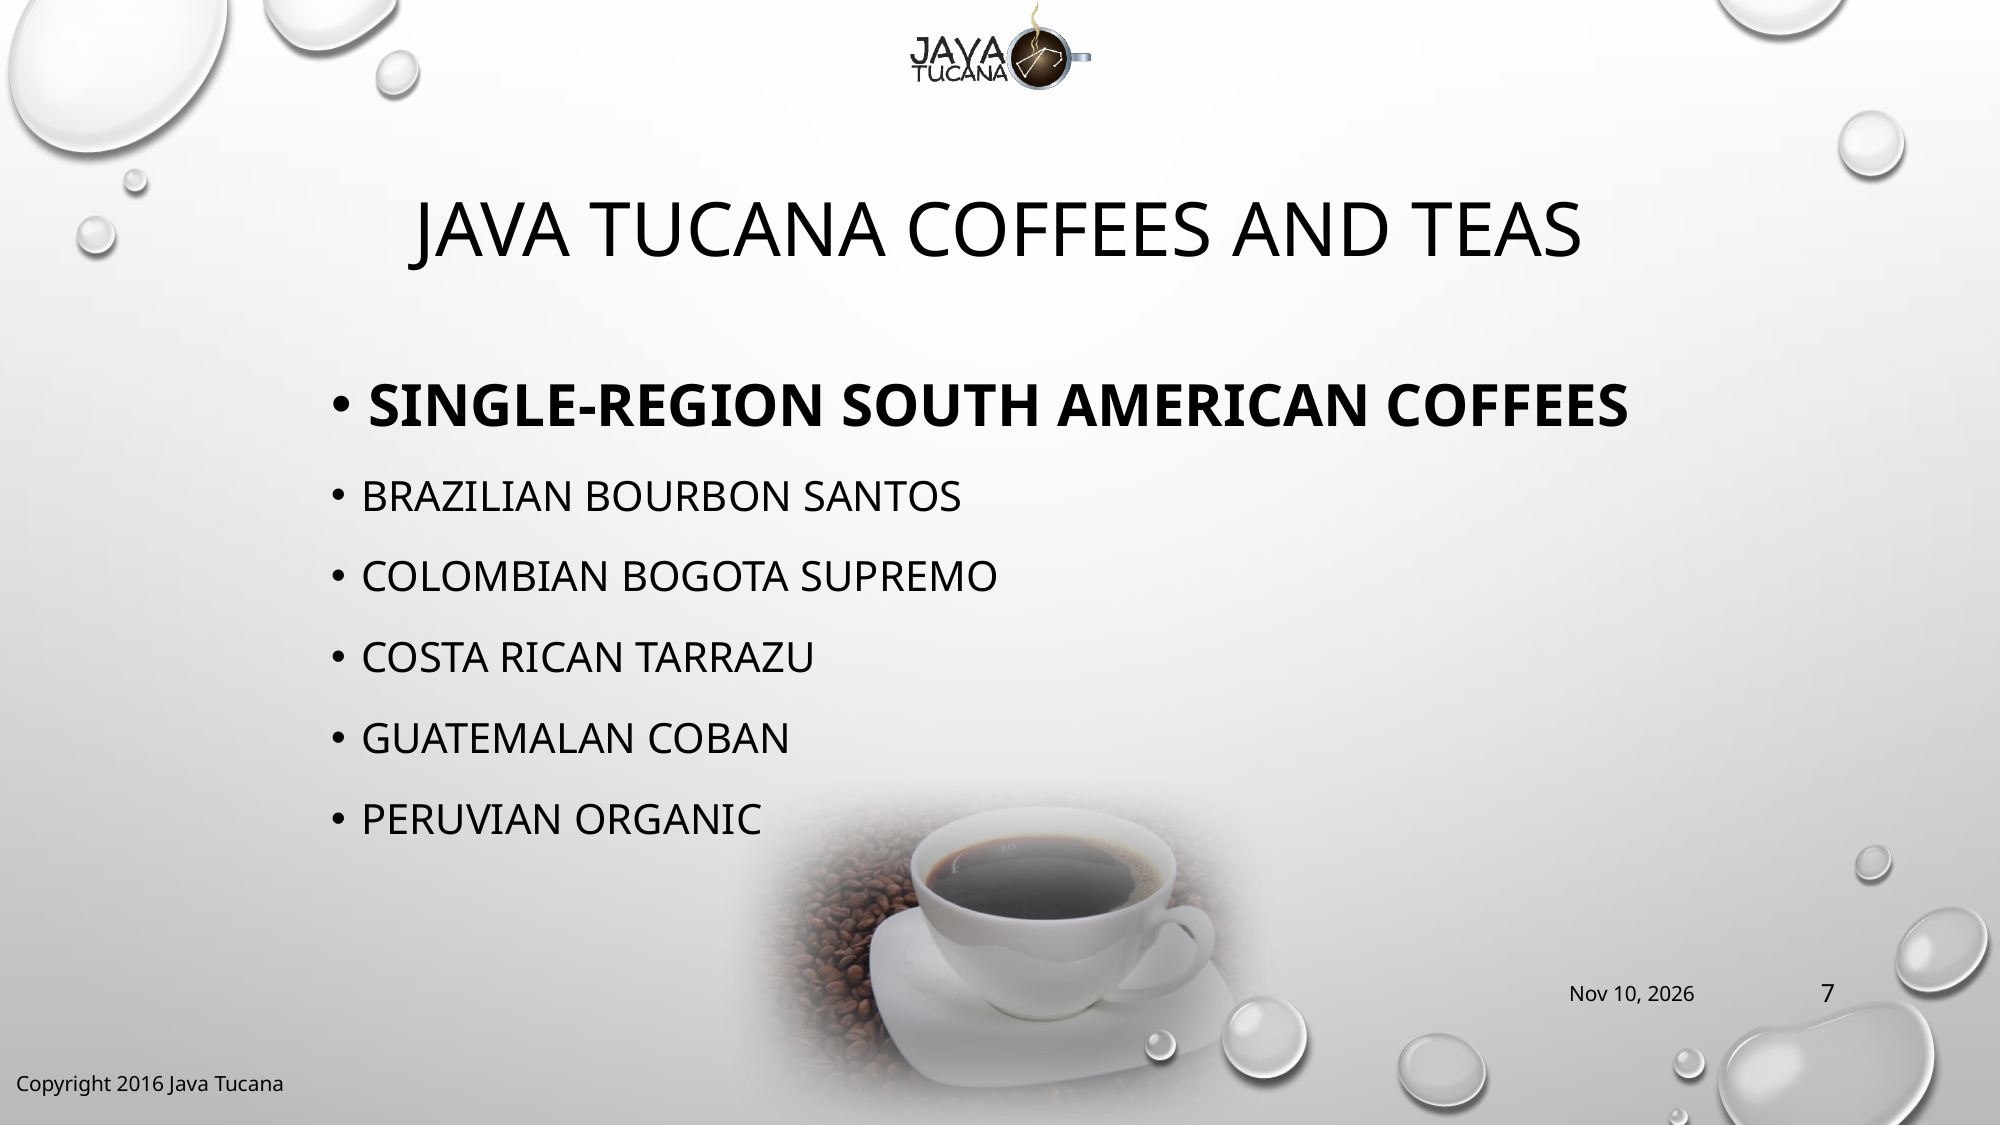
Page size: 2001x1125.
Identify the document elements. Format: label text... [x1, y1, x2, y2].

picture [0, 0, 2000, 1125]
slide_number 7 [1724, 965, 1851, 1025]
title Java Tucana Coffees and Teas [149, 101, 1851, 364]
list Single-region South American coffees Brazilian Bourbon Santos Colombian Bogota Supremo Costa Rican Tarrazu Guatemalan Coban Peruvian Organic [316, 347, 1694, 1005]
footer Copyright 2016 Java Tucana [1, 1055, 1096, 1116]
slide_number 8-Feb-16 [1259, 965, 1710, 1025]
